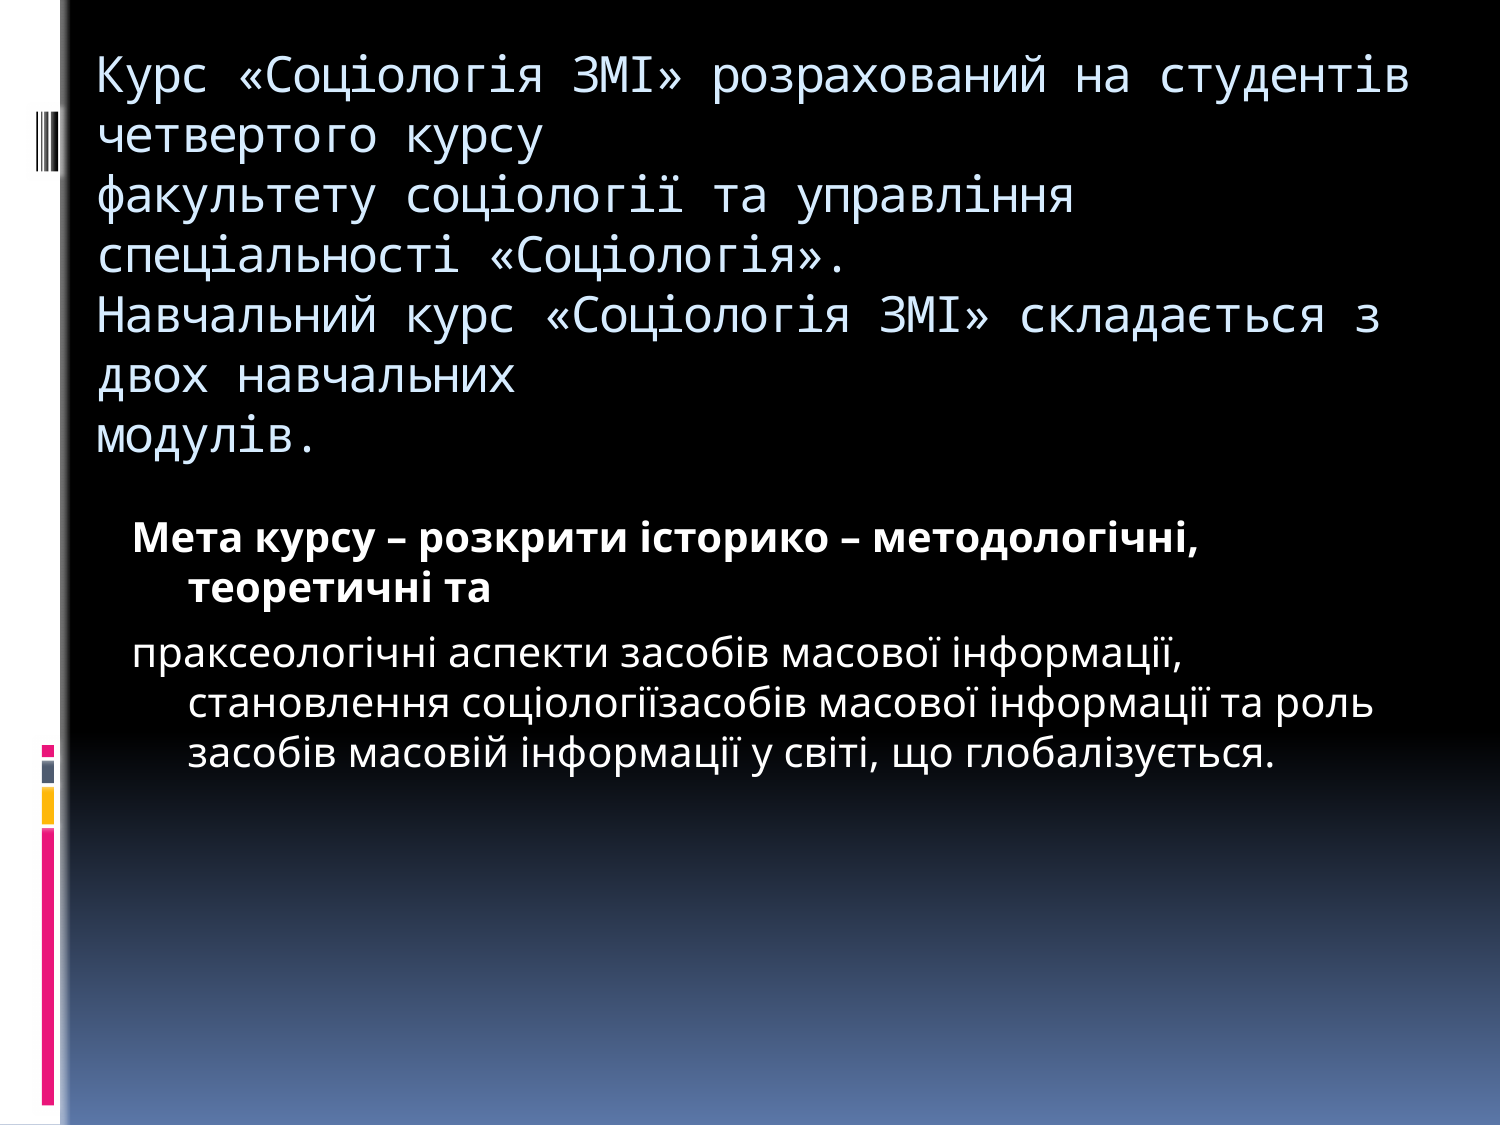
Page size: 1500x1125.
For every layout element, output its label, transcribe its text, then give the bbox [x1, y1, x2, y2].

list Мета курсу – розкрити історико – методологічні, теоретичні та праксеологічні аспекти засобів масової інформації, становлення соціологіїзасобів масової інформації та роль засобів масовій інформації у світі, що глобалізується. [105, 503, 1425, 1125]
title Курс «Соціологія ЗМІ» розрахований на студентів четвертого курсу факультету соціології та управління спеціальності «Соціологія». Навчальний курс «Соціологія ЗМІ» складається з двох навчальних модулів. [82, 35, 1432, 223]
